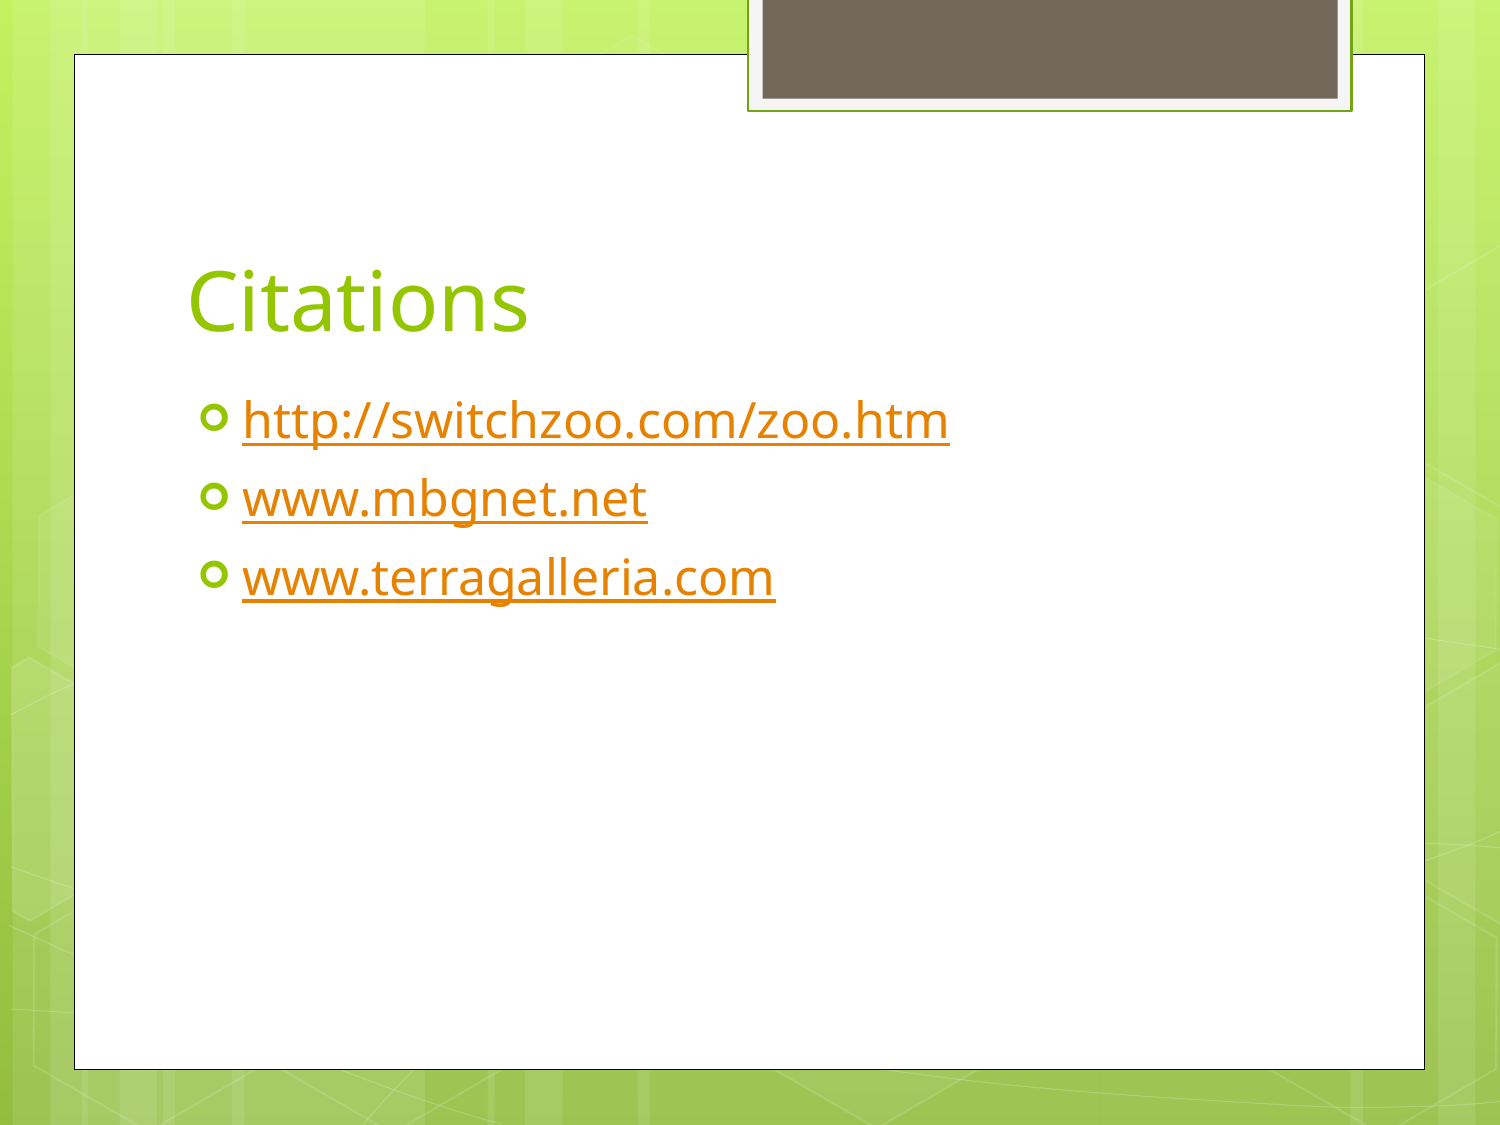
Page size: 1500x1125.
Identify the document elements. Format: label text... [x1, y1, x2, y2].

list http://switchzoo.com/zoo.htm www.mbgnet.net www.terragalleria.com [171, 381, 1283, 957]
title Citations [171, 168, 1324, 357]
